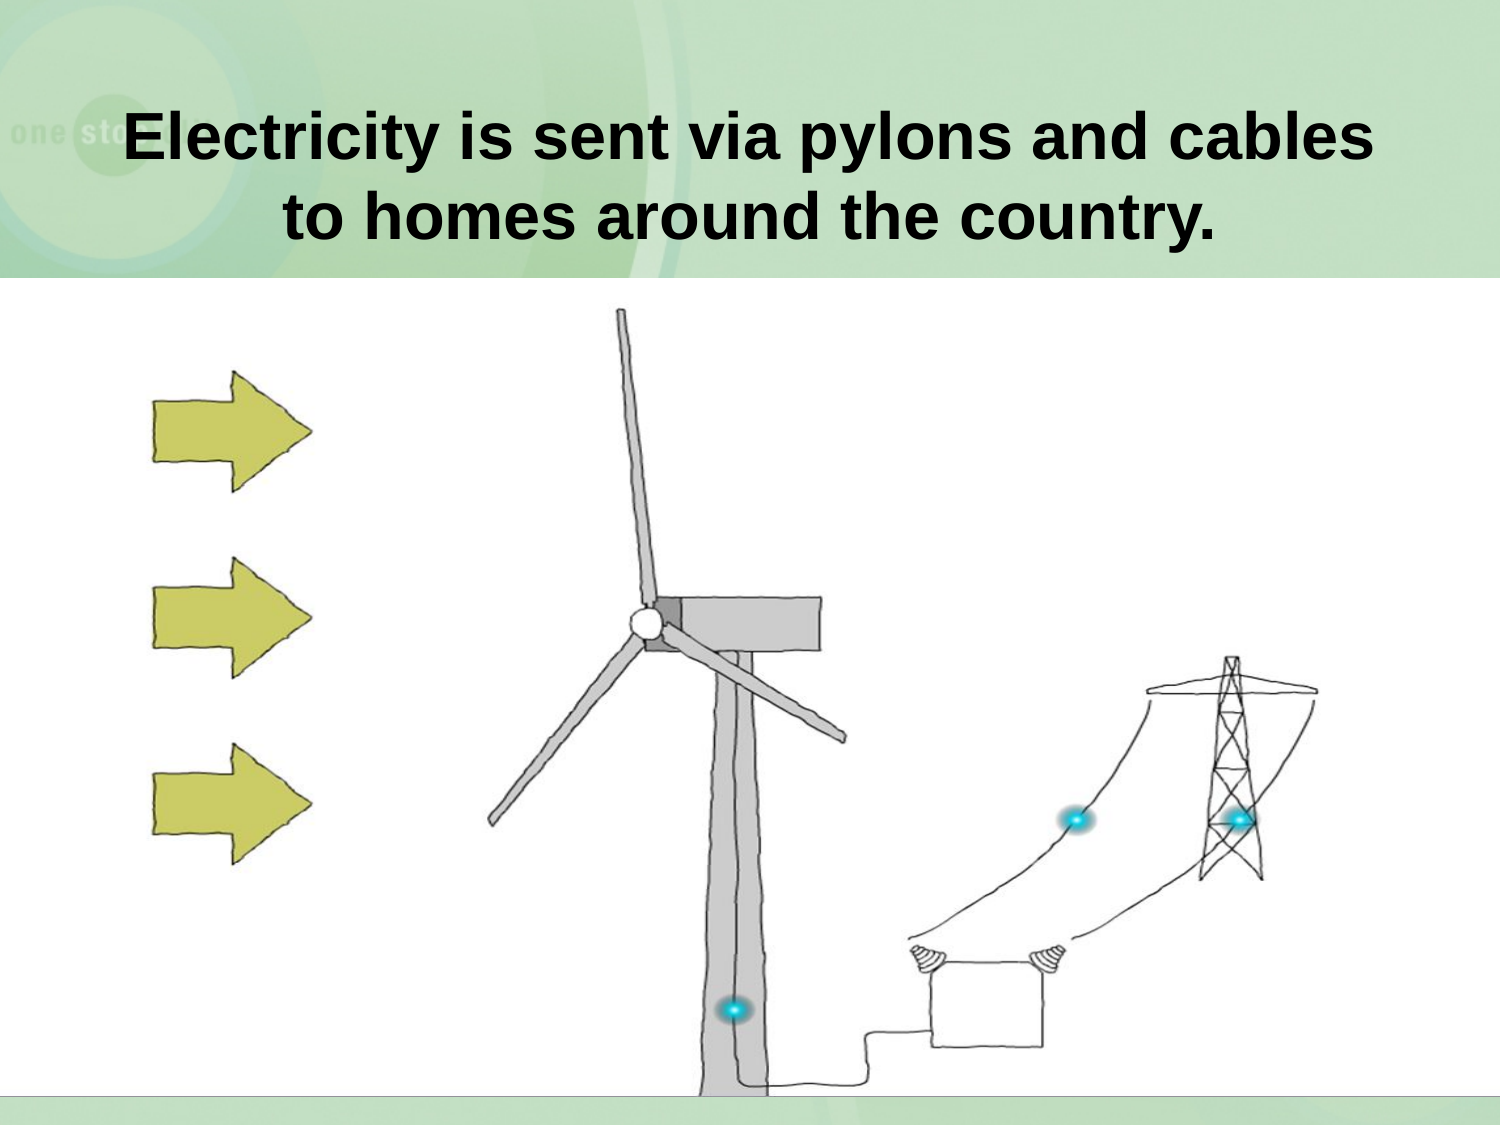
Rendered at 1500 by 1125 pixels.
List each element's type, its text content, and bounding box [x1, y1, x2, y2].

picture [0, 0, 1500, 1125]
title Electricity is sent via pylons and cables to homes around the country. [75, 79, 1425, 268]
